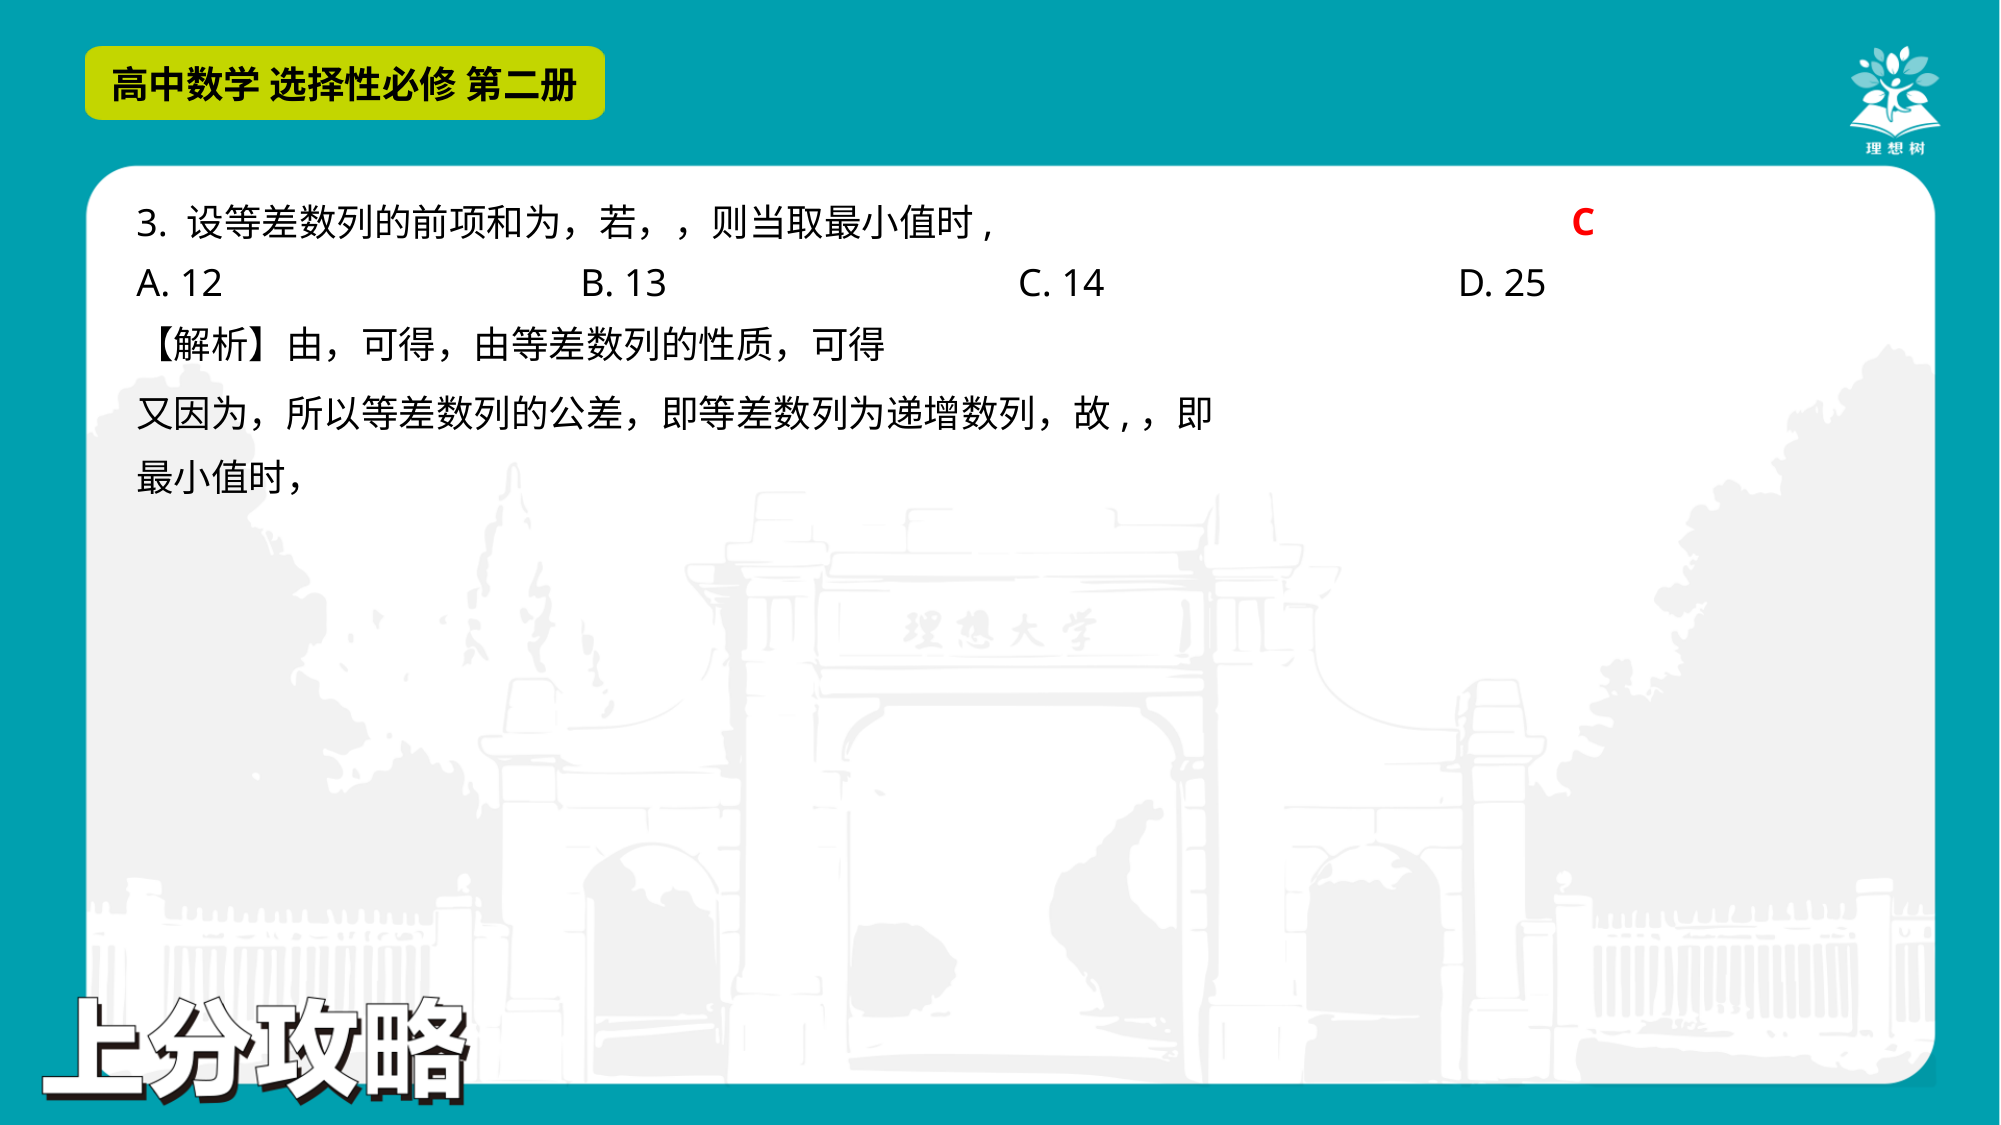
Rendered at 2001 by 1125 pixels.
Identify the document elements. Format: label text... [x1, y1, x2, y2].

picture [0, 0, 2000, 1125]
text_box C [1556, 176, 1611, 237]
text_box A. 12 B. 13 C. 14 D. 25 [136, 237, 1865, 297]
